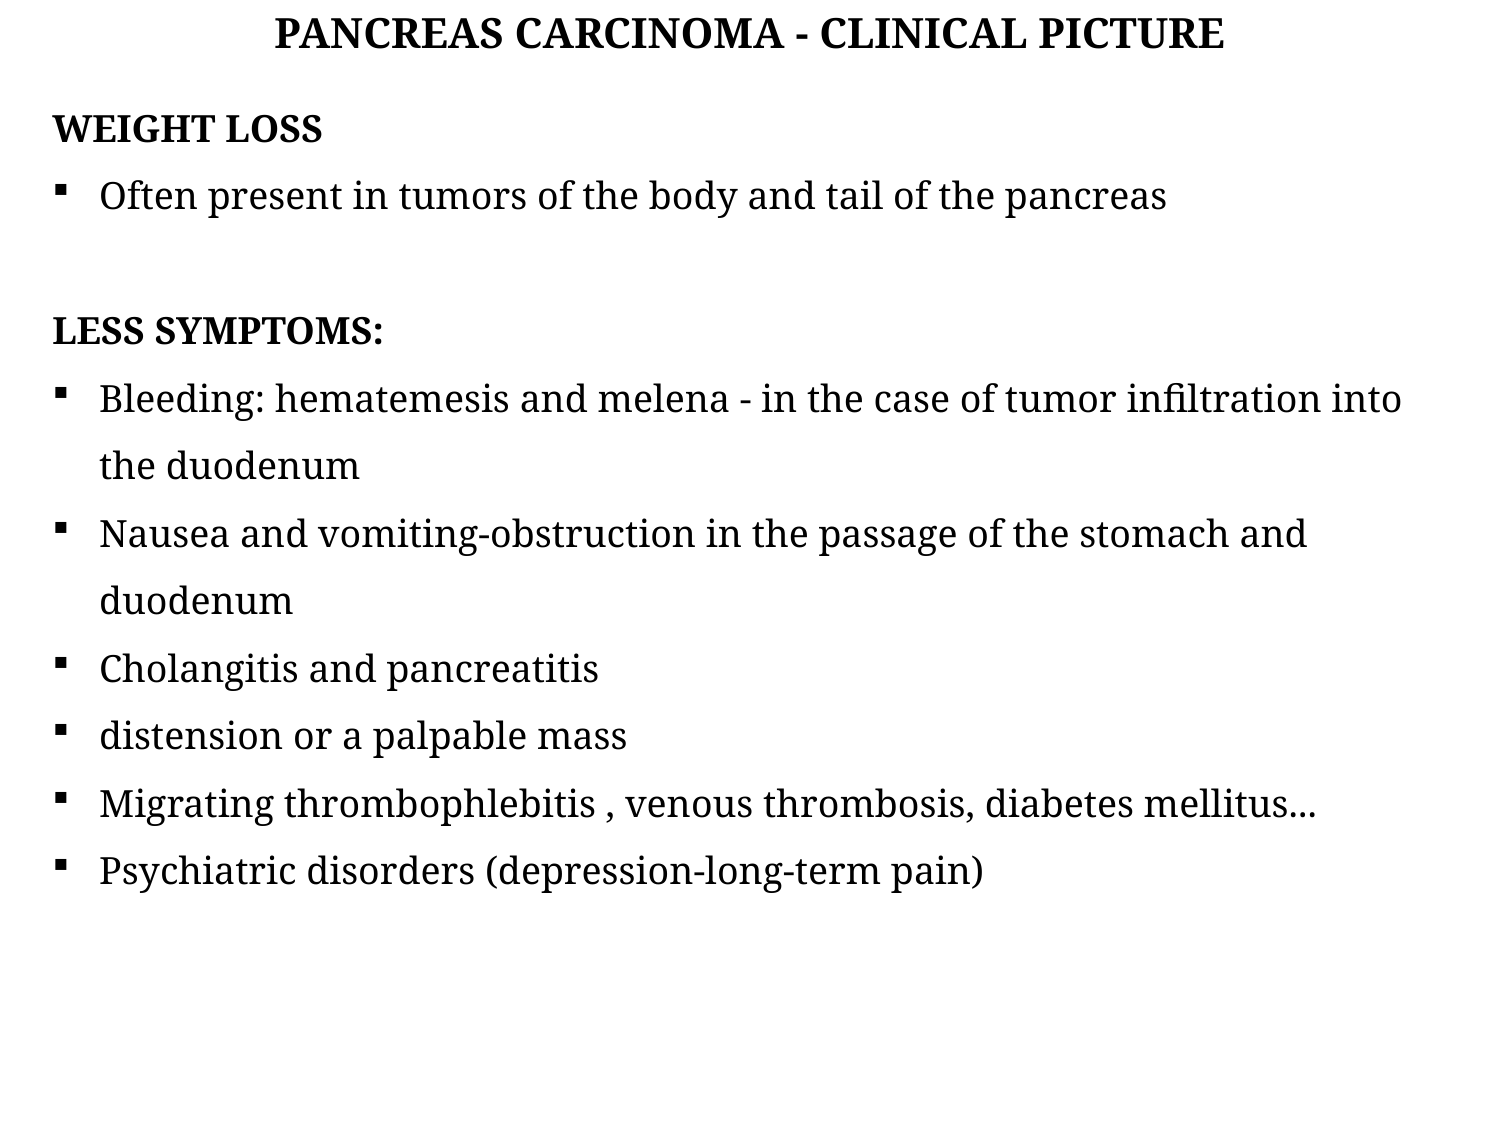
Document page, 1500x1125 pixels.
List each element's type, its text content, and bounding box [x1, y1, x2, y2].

text_box PANCREAS CARCINOMA - CLINICAL PICTURE [0, 0, 1500, 63]
text_box WEIGHT LOSS Often present in tumors of the body and tail of the pancreas LESS SYMPTOMS: Bleeding: hematemesis and melena - in the case of tumor infiltration into the duodenum Nausea and vomiting-obstruction in the passage of the stomach and duodenum Cholangitis and pancreatitis distension or a palpable mass Migrating thrombophlebitis , venous thrombosis, diabetes mellitus... Psychiatric disorders (depression-long-term pain) [37, 74, 1438, 1035]
